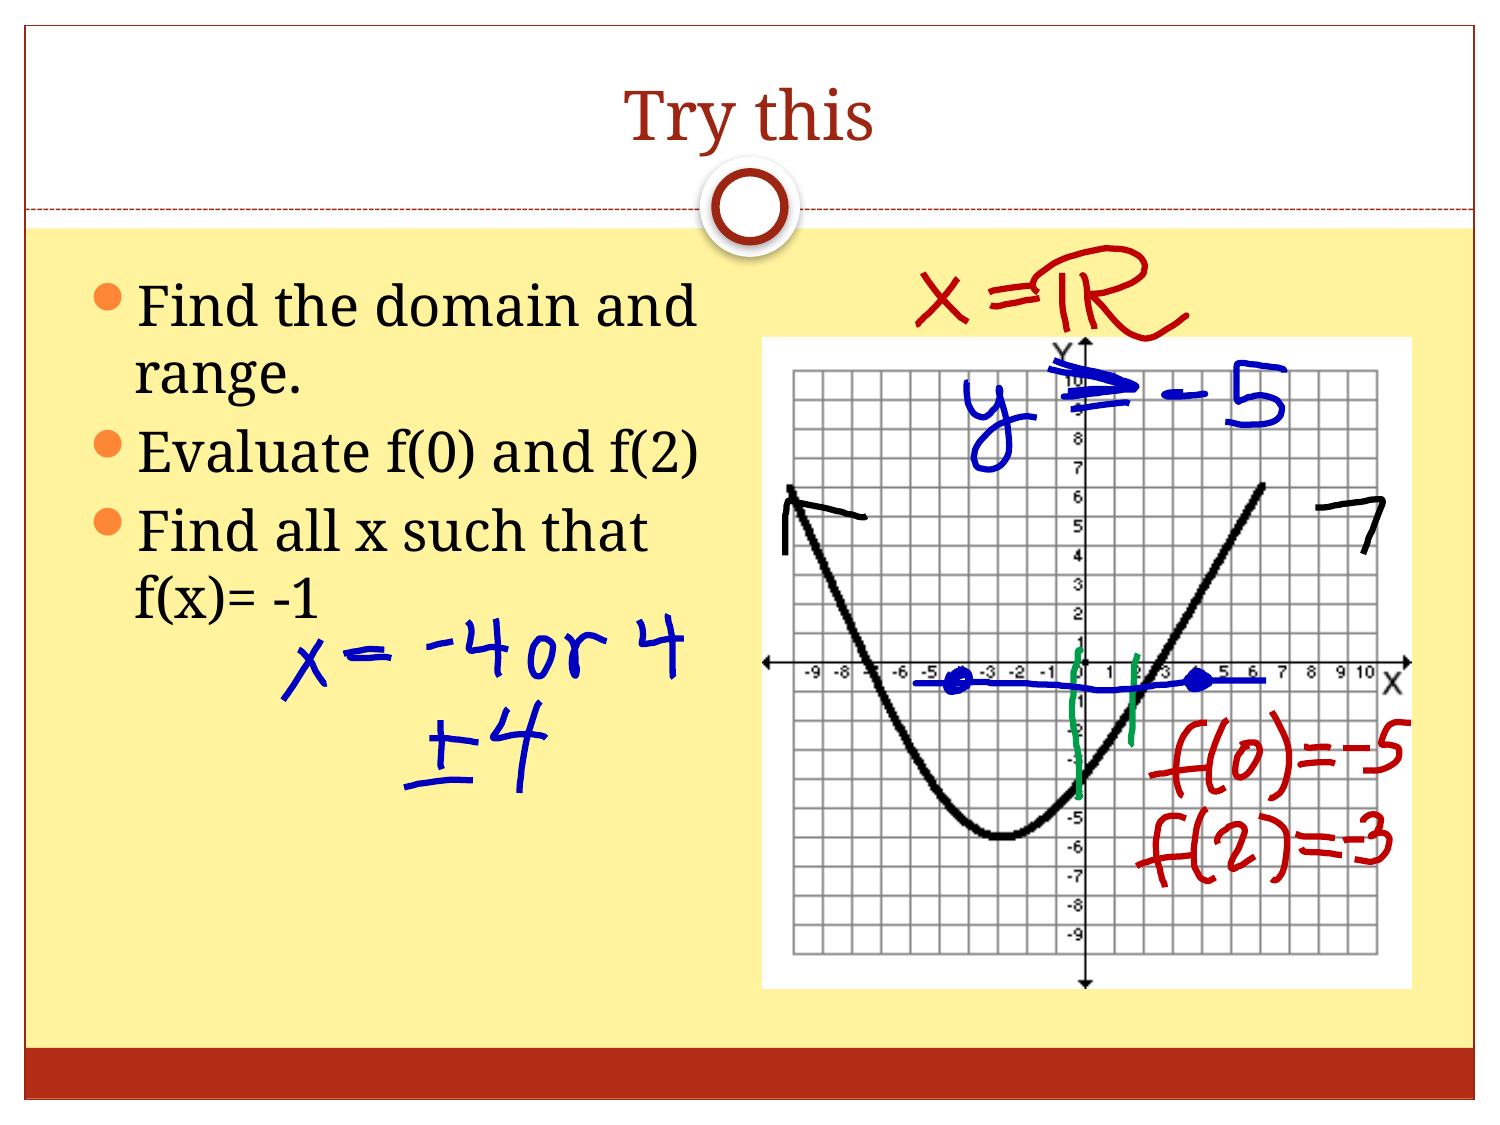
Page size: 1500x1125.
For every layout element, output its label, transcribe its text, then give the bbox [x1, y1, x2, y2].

text_box [518, 701, 541, 794]
text_box [439, 720, 443, 770]
text_box [529, 637, 554, 678]
text_box [309, 660, 327, 685]
text_box [990, 287, 1040, 309]
text_box [922, 272, 943, 298]
text_box [499, 643, 509, 651]
text_box [348, 654, 392, 659]
text_box [443, 737, 479, 744]
text_box [494, 618, 501, 677]
text_box [666, 614, 675, 679]
text_box [988, 284, 1032, 294]
text_box [282, 639, 322, 701]
text_box [915, 277, 959, 326]
text_box [942, 297, 969, 323]
text_box [343, 648, 385, 655]
text_box [403, 778, 473, 789]
list Find the domain and range. Evaluate f(0) and f(2) Find all x such that f(x)= -1 [75, 262, 750, 1050]
text_box [1031, 247, 1188, 333]
text_box [638, 619, 670, 645]
text_box [466, 620, 497, 652]
text_box [565, 634, 607, 677]
text_box [1061, 297, 1069, 333]
text_box [426, 640, 454, 648]
text_box [1086, 301, 1096, 330]
text_box [673, 634, 684, 640]
text_box [533, 729, 547, 739]
title Try this [49, 37, 1450, 162]
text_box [762, 337, 1413, 990]
text_box [298, 648, 309, 660]
text_box [492, 708, 530, 739]
